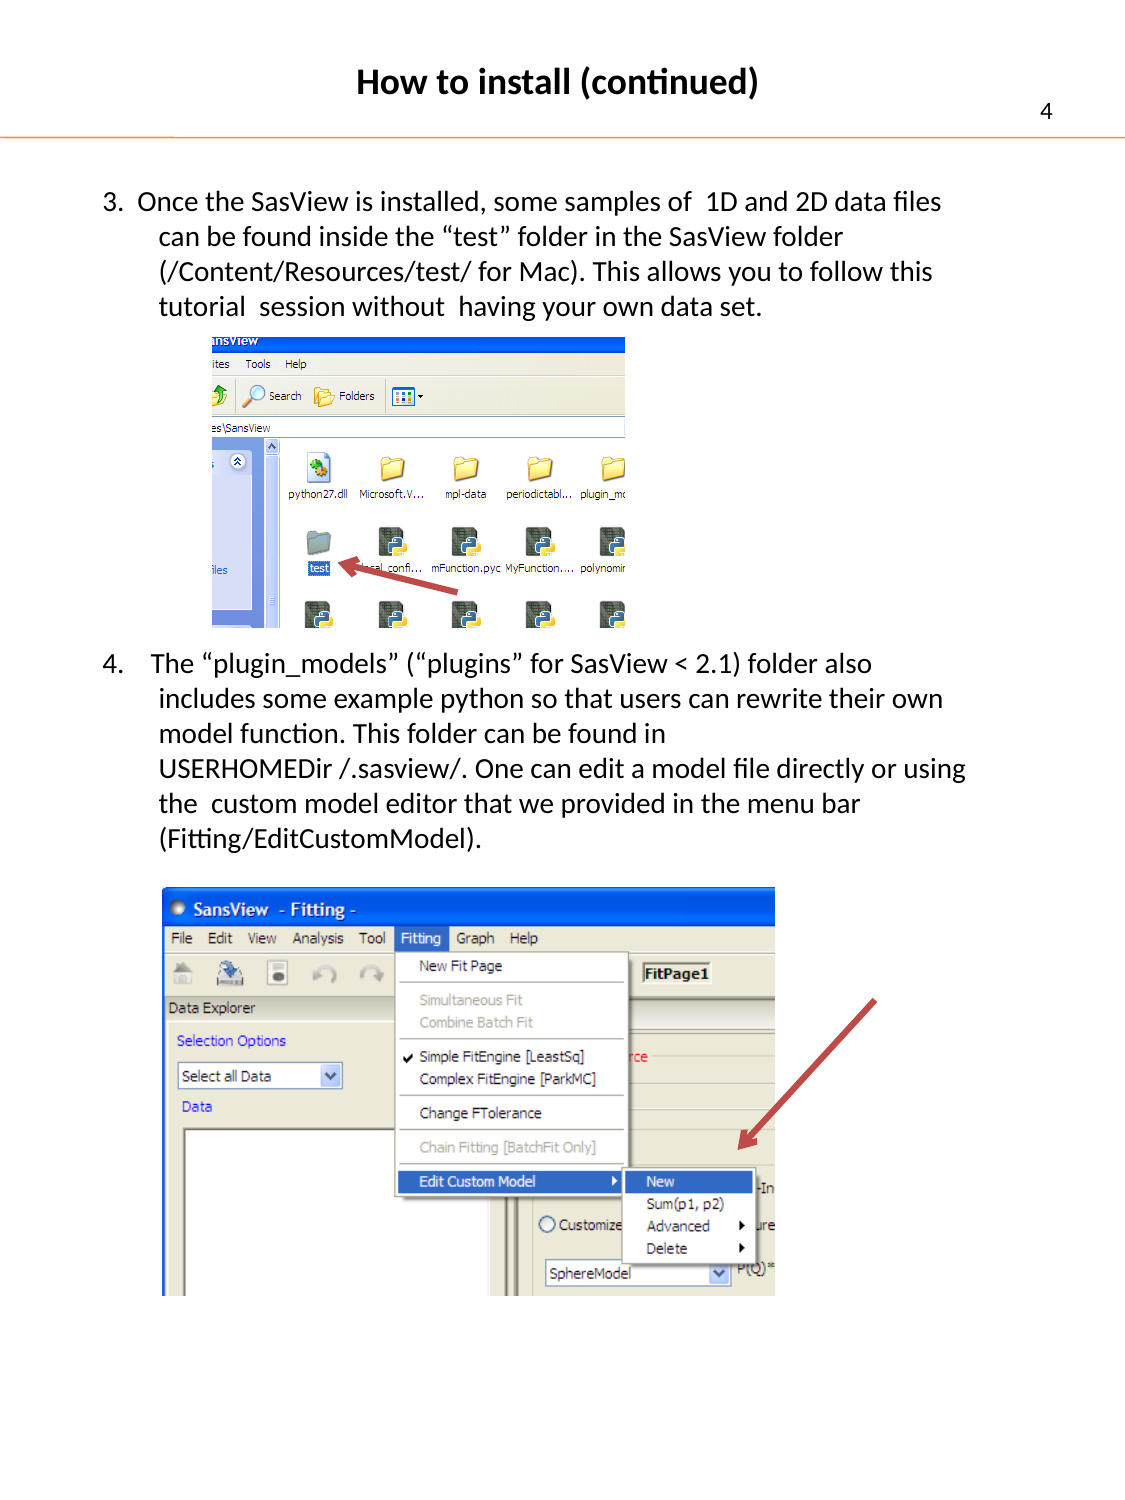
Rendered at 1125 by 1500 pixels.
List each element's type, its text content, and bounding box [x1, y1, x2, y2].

text_box 4 [1025, 87, 1068, 133]
text_box 4. The “plugin_models” (“plugins” for SasView < 2.1) folder also includes some example python so that users can rewrite their own model function. This folder can be found in USERHOMEDir /.sasview/. One can edit a model file directly or using the custom model editor that we provided in the menu bar (Fitting/EditCustomModel). [87, 637, 988, 862]
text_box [737, 999, 876, 1151]
picture [212, 337, 626, 628]
picture [162, 887, 776, 1296]
text_box How to install (continued) [341, 49, 775, 110]
text_box 3. Once the SasView is installed, some samples of 1D and 2D data files can be found inside the “test” folder in the SasView folder (/Content/Resources/test/ for Mac). This allows you to follow this tutorial session without having your own data set. [87, 174, 988, 330]
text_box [337, 562, 458, 593]
